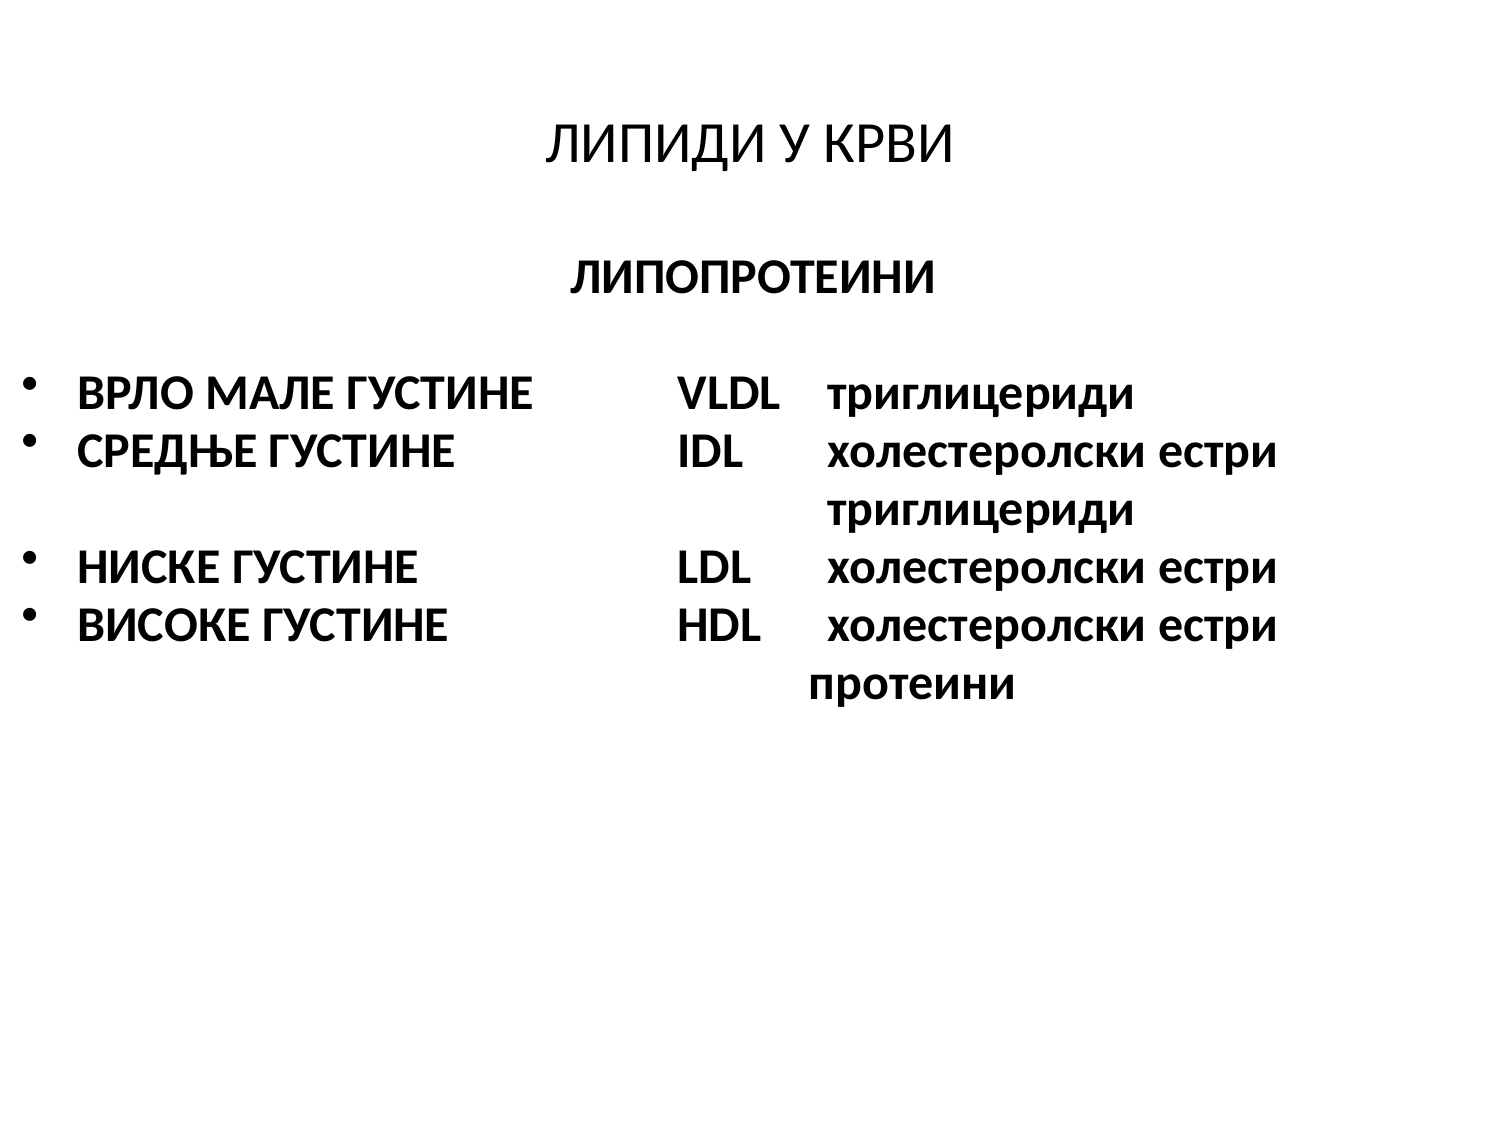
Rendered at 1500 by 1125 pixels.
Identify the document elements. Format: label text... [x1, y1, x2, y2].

title ЛИПИДИ У КРВИ [75, 45, 1425, 233]
list ЛИПОПРОТЕИНИ ВРЛО МАЛЕ ГУСТИНЕ VLDL триглицериди СРЕДЊЕ ГУСТИНЕ IDL холестеролски естри триглицериди НИСКЕ ГУСТИНЕ LDL холестеролски естри ВИСОКЕ ГУСТИНЕ HDL холестеролски естри протеини [6, 247, 1500, 748]
